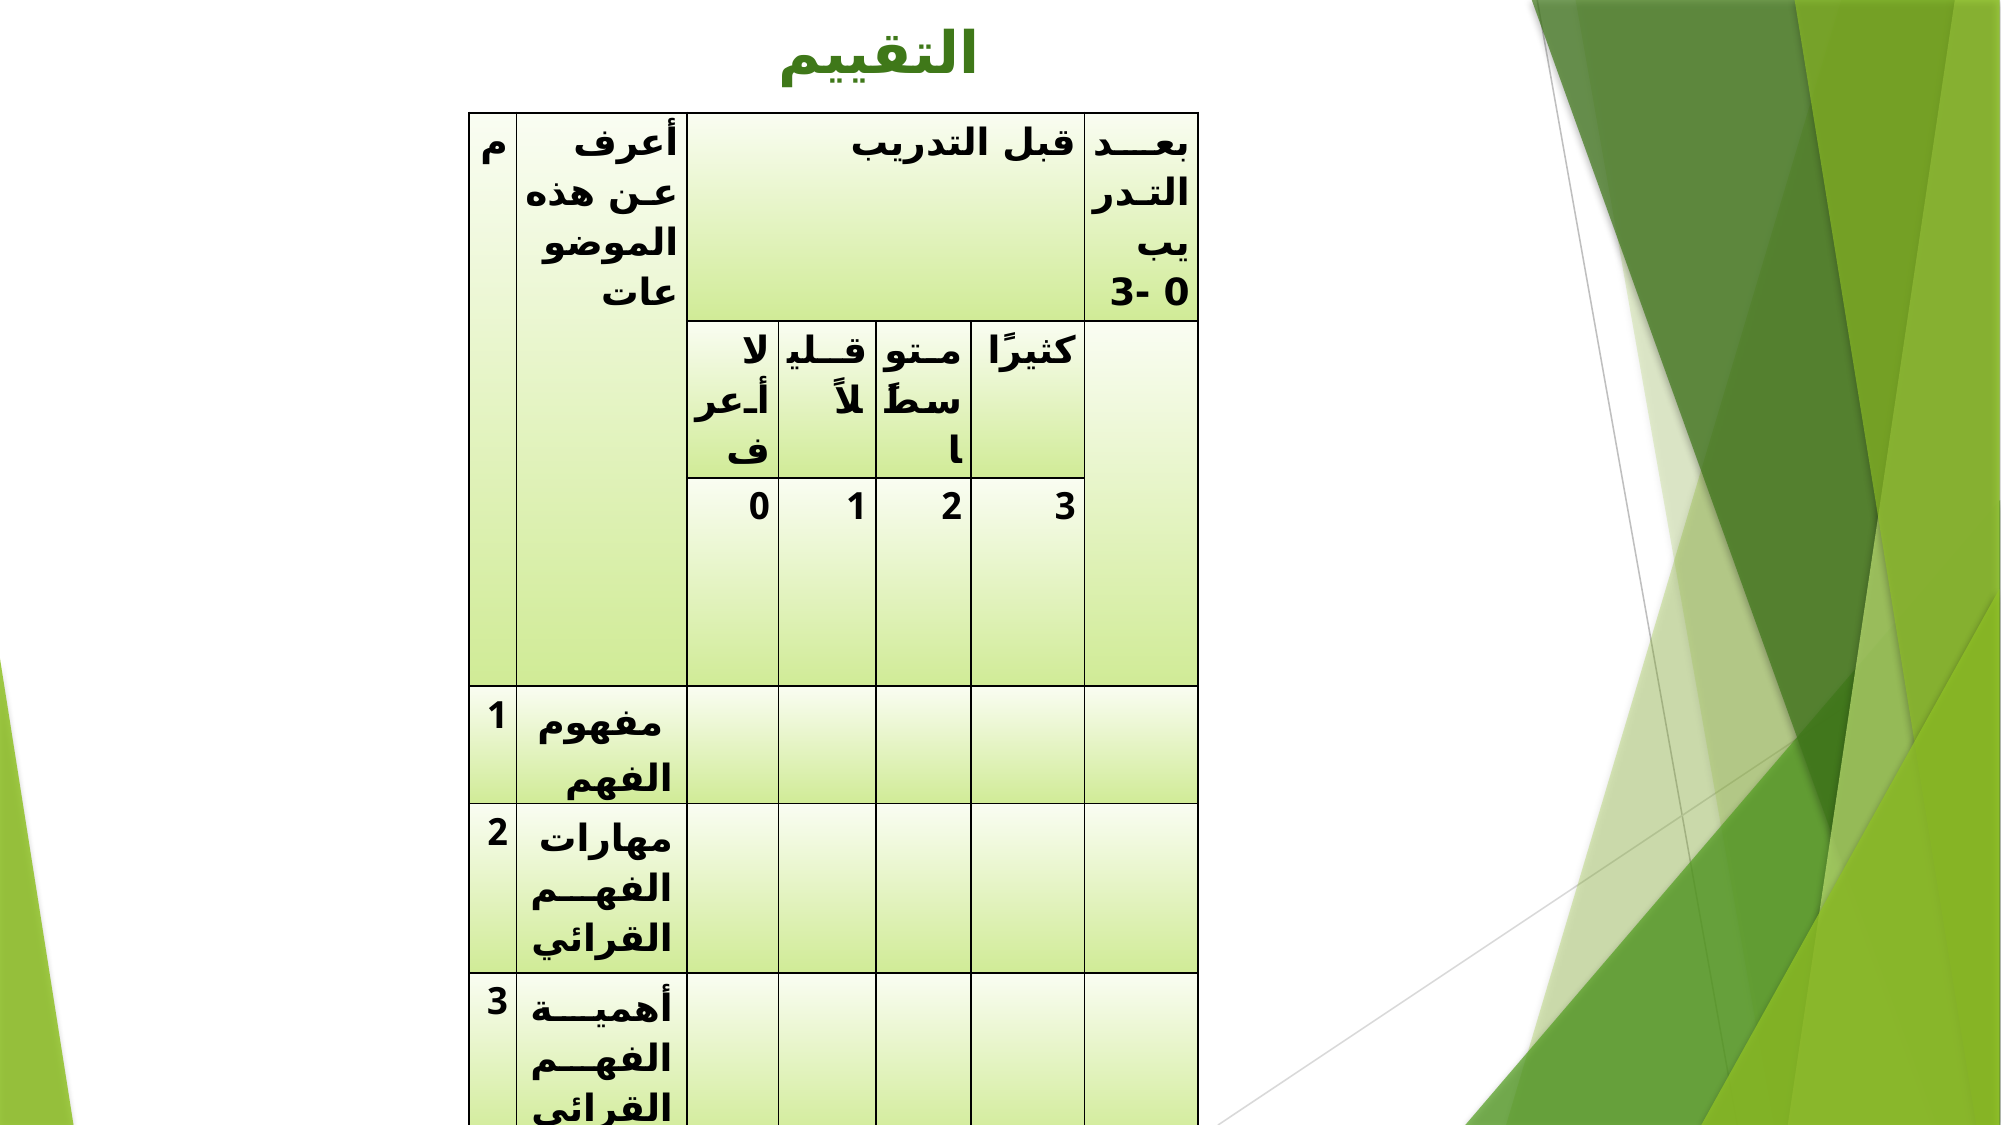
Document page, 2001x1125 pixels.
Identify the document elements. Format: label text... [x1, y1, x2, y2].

table_cell [972, 804, 1084, 972]
table_cell كثيرًا [972, 322, 1084, 477]
table_cell [972, 974, 1084, 1125]
table_cell [1085, 974, 1197, 1125]
table_cell [688, 974, 778, 1125]
table_cell [779, 687, 875, 803]
table_cell [1085, 804, 1197, 972]
table_cell [877, 804, 970, 972]
table_cell 3 [470, 974, 516, 1125]
table_cell [779, 804, 875, 972]
table_cell [1085, 322, 1197, 685]
table_header بعد التدريب 0 -3 [1085, 138, 1197, 320]
table_header م [470, 138, 516, 685]
table_cell مفهوم الفهم [517, 687, 686, 803]
table_header أعرف عن هذه الموضوعات [517, 138, 686, 685]
text_box التقييم [428, 7, 1330, 138]
table_cell 3 [972, 479, 1084, 685]
table_cell 2 [470, 804, 516, 972]
table_cell مهارات الفهم القرائي [517, 804, 686, 972]
table_cell قليلاً [779, 322, 875, 477]
table_cell 1 [779, 479, 875, 685]
table_cell أهمية الفهم القرائي [517, 974, 686, 1125]
table_cell [877, 974, 970, 1125]
table_cell [877, 687, 970, 803]
table_cell [1085, 687, 1197, 803]
table_cell [688, 804, 778, 972]
table_cell متوسطًا [877, 322, 970, 477]
table_cell 2 [877, 479, 970, 685]
table_cell 0 [688, 479, 778, 685]
table_cell 1 [470, 687, 516, 803]
table_cell [972, 687, 1084, 803]
table_cell [688, 687, 778, 803]
table_cell لا أعرف [688, 322, 778, 477]
table_header قبل التدريب [688, 138, 1084, 320]
table_cell [779, 974, 875, 1125]
